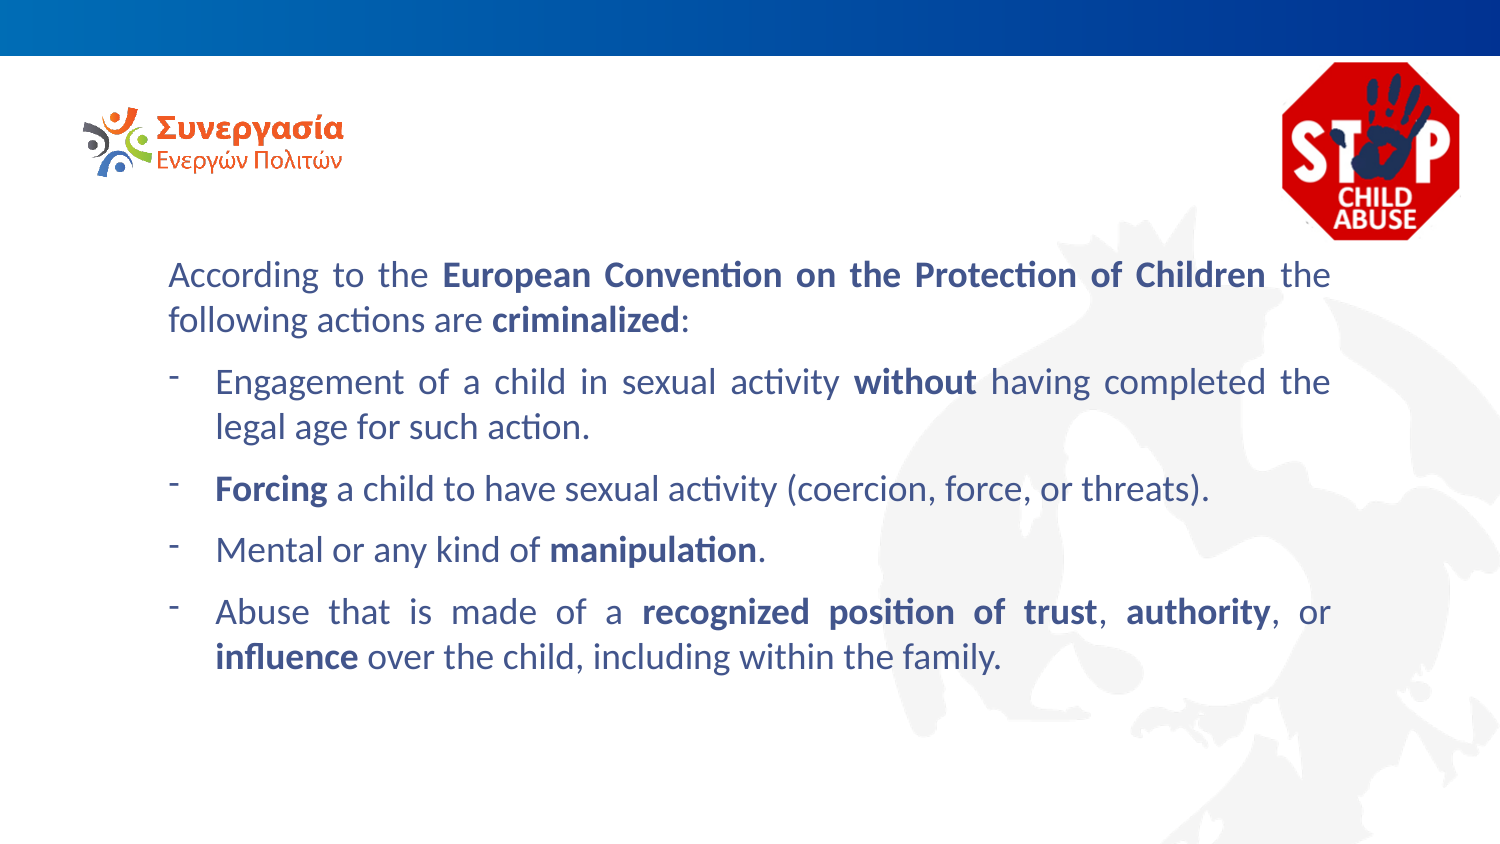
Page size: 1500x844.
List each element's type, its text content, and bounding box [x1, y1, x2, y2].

picture [76, 99, 353, 189]
picture [820, 62, 1500, 844]
text_box According to the European Convention on the Protection of Children the following actions are criminalized: Engagement of a child in sexual activity without having completed the legal age for such action. Forcing a child to have sexual activity (coercion, force, or threats). Mental or any kind of manipulation. Abuse that is made of a recognized position of trust, authority, or influence over the child, including within the family. [153, 242, 1347, 685]
